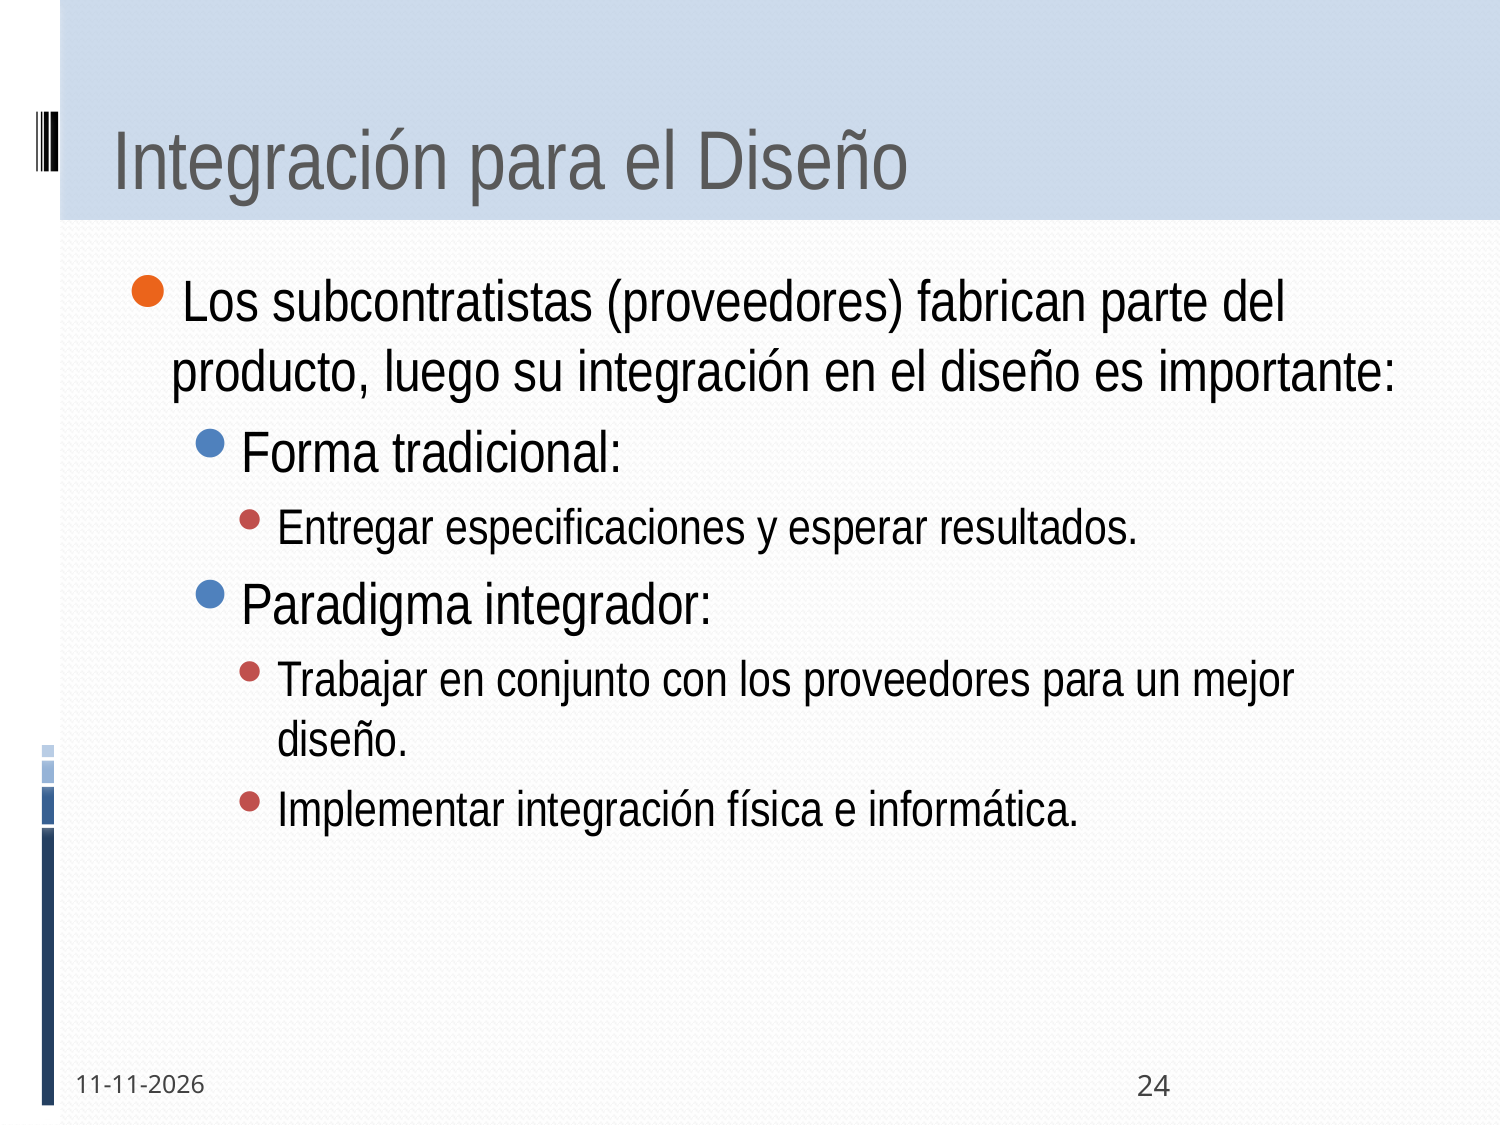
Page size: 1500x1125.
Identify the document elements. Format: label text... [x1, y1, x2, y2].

list Los subcontratistas (proveedores) fabrican parte del producto, luego su integración en el diseño es importante: Forma tradicional: Entregar especificaciones y esperar resultados. Paradigma integrador: Trabajar en conjunto con los proveedores para un mejor diseño. Implementar integración física e informática. [111, 255, 1436, 1038]
title Integración para el Diseño [111, 18, 1436, 207]
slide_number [75, 1042, 243, 1103]
slide_number 24 [1045, 1046, 1171, 1107]
